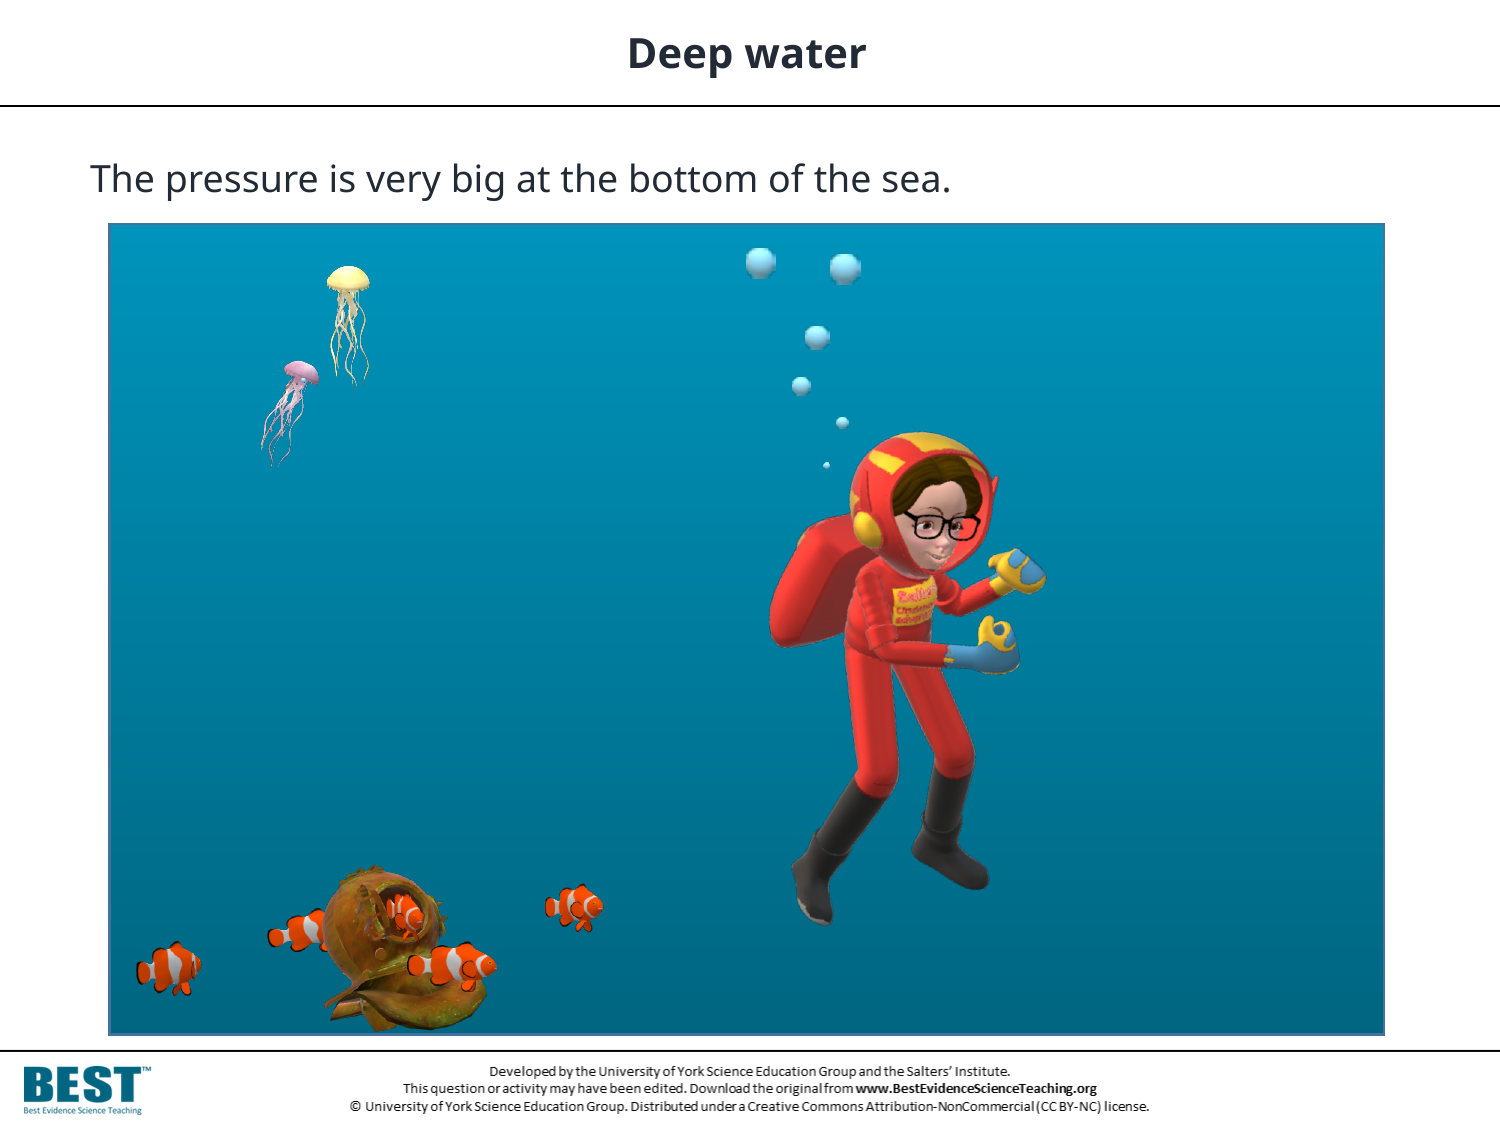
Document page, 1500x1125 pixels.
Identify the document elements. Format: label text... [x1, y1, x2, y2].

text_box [109, 223, 1385, 1035]
text_box Deep water [23, 4, 1471, 99]
picture [0, 105, 1500, 1125]
